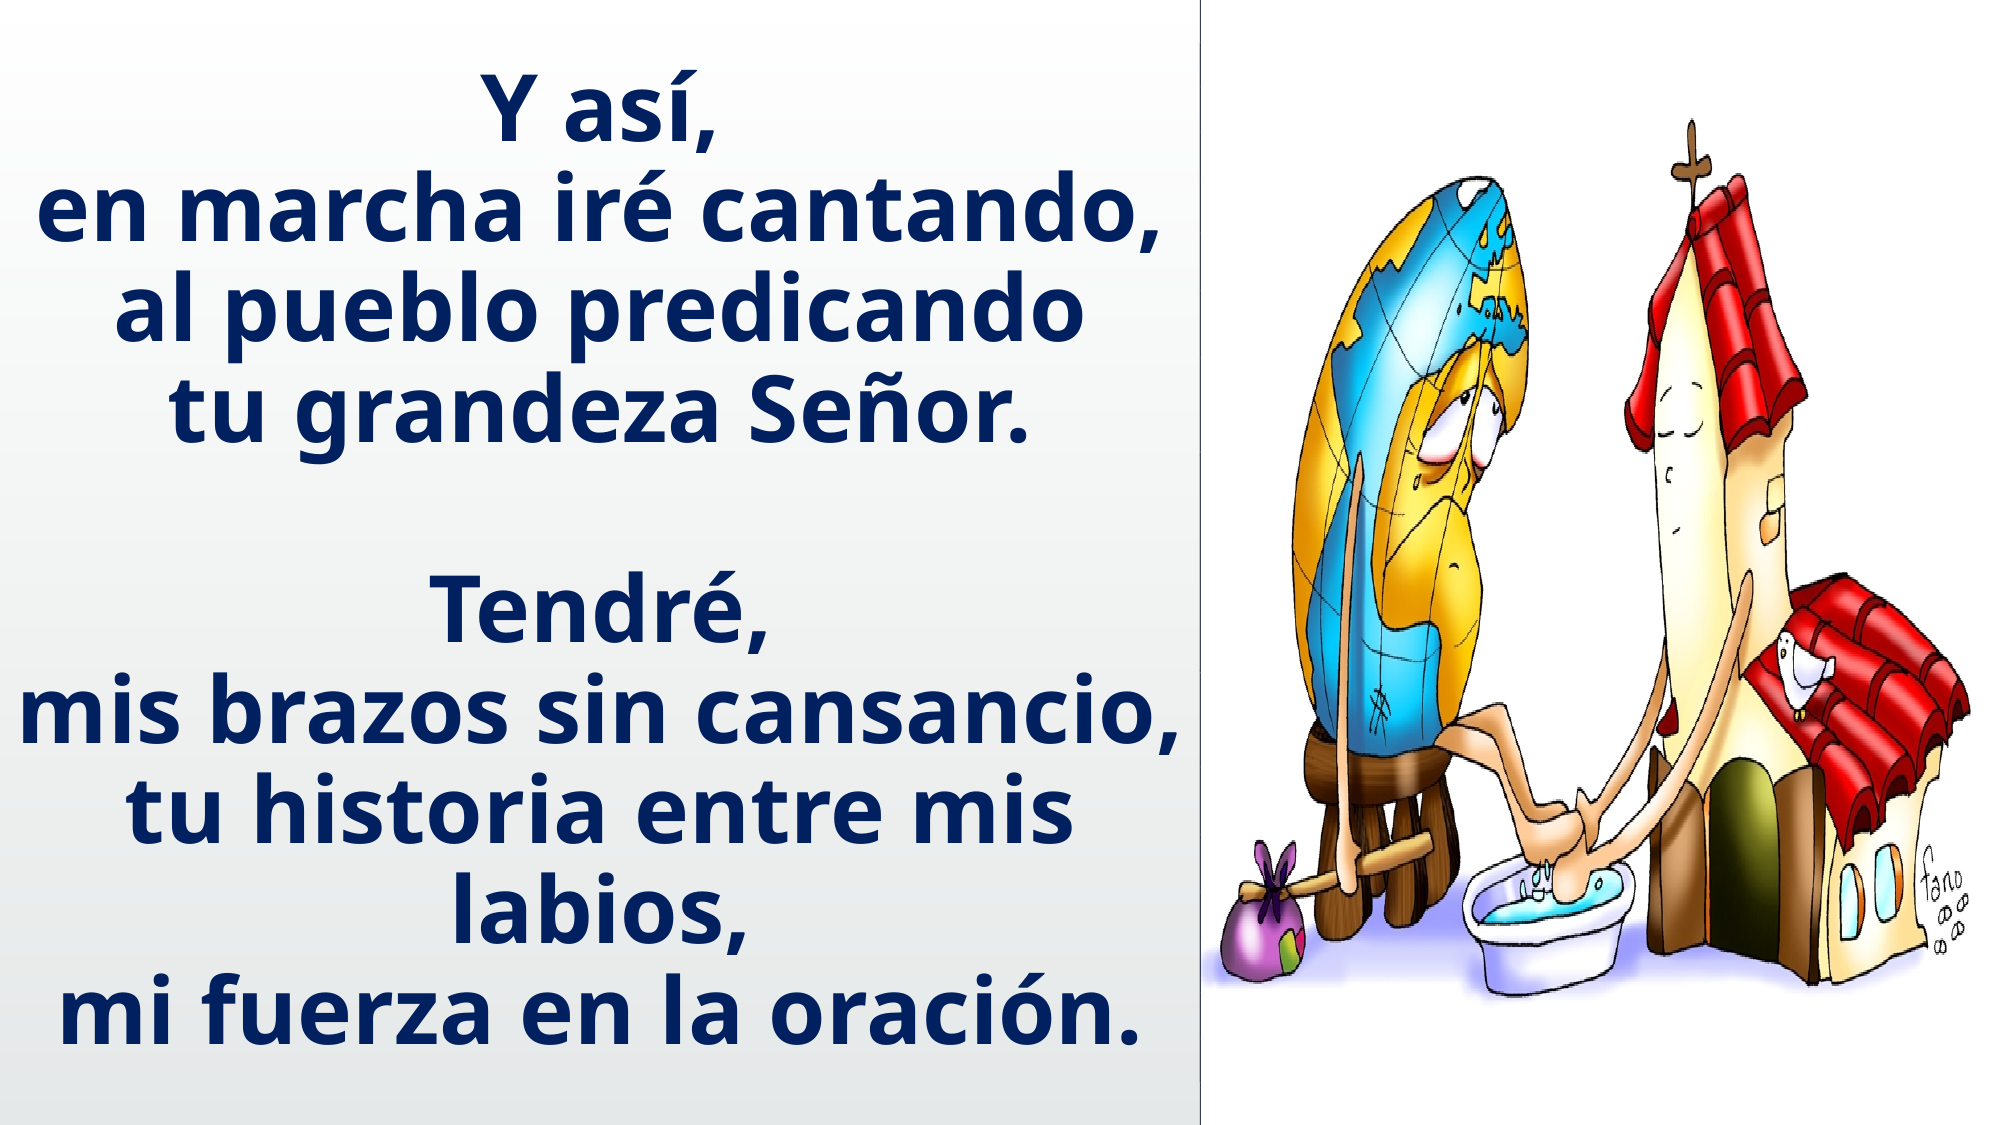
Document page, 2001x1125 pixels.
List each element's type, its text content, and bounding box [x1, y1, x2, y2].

title Y así, en marcha iré cantando, al pueblo predicando tu grandeza Señor. Tendré, mis brazos sin cansancio, tu historia entre mis labios, mi fuerza en la oración. [0, 0, 1200, 1125]
picture [1200, 0, 2000, 1125]
